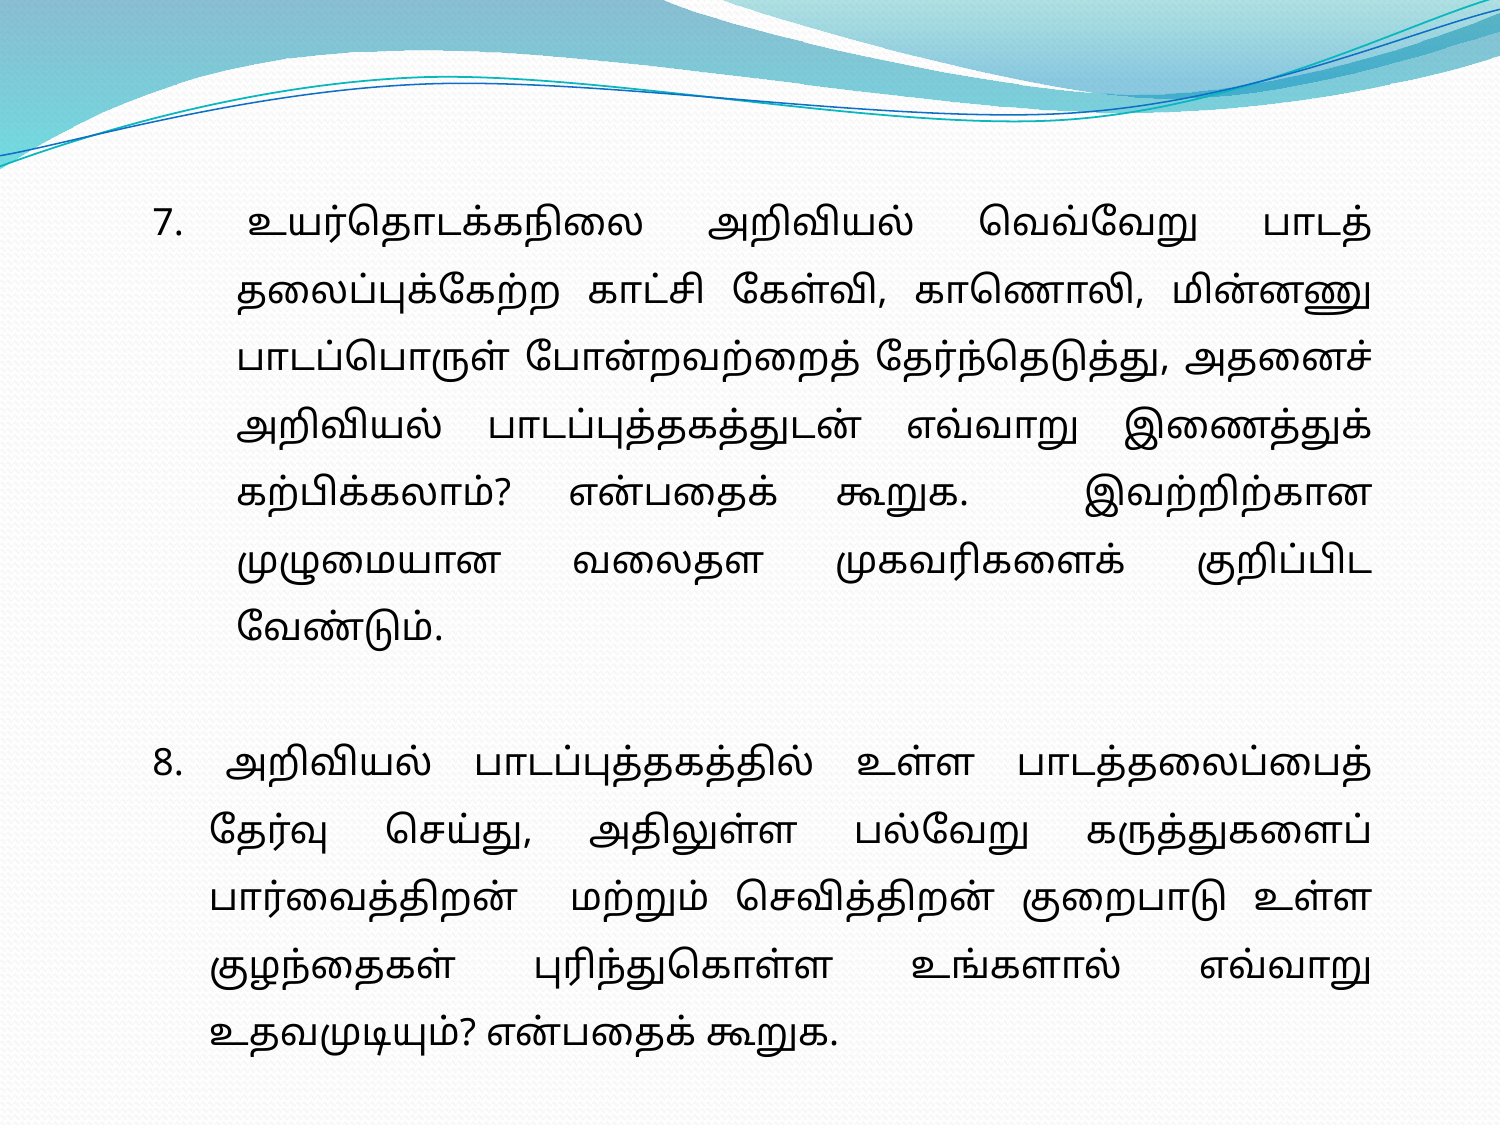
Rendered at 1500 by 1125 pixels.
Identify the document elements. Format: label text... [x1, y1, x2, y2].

text_box 7. உயர்தொடக்கநிலை அறிவியல் வெவ்வேறு பாடத் தலைப்புக்கேற்ற காட்சி கேள்வி, காணொலி, மின்னணு பாடப்பொருள் போன்றவற்றைத் தேர்ந்தெடுத்து, அதனைச் அறிவியல் பாடப்புத்தகத்துடன் எவ்வாறு இணைத்துக் கற்பிக்கலாம்? என்பதைக் கூறுக. இவற்றிற்கான முழுமையான வலைதள முகவரிகளைக் குறிப்பிட வேண்டும். 8. அறிவியல் பாடப்புத்தகத்தில் உள்ள பாடத்தலைப்பைத் தேர்வு செய்து, அதிலுள்ள பல்வேறு கருத்துகளைப் பார்வைத்திறன் மற்றும் செவித்திறன் குறைபாடு உள்ள குழந்தைகள் புரிந்துகொள்ள உங்களால் எவ்வாறு உதவமுடியும்? என்பதைக் கூறுக. [137, 33, 1388, 1125]
